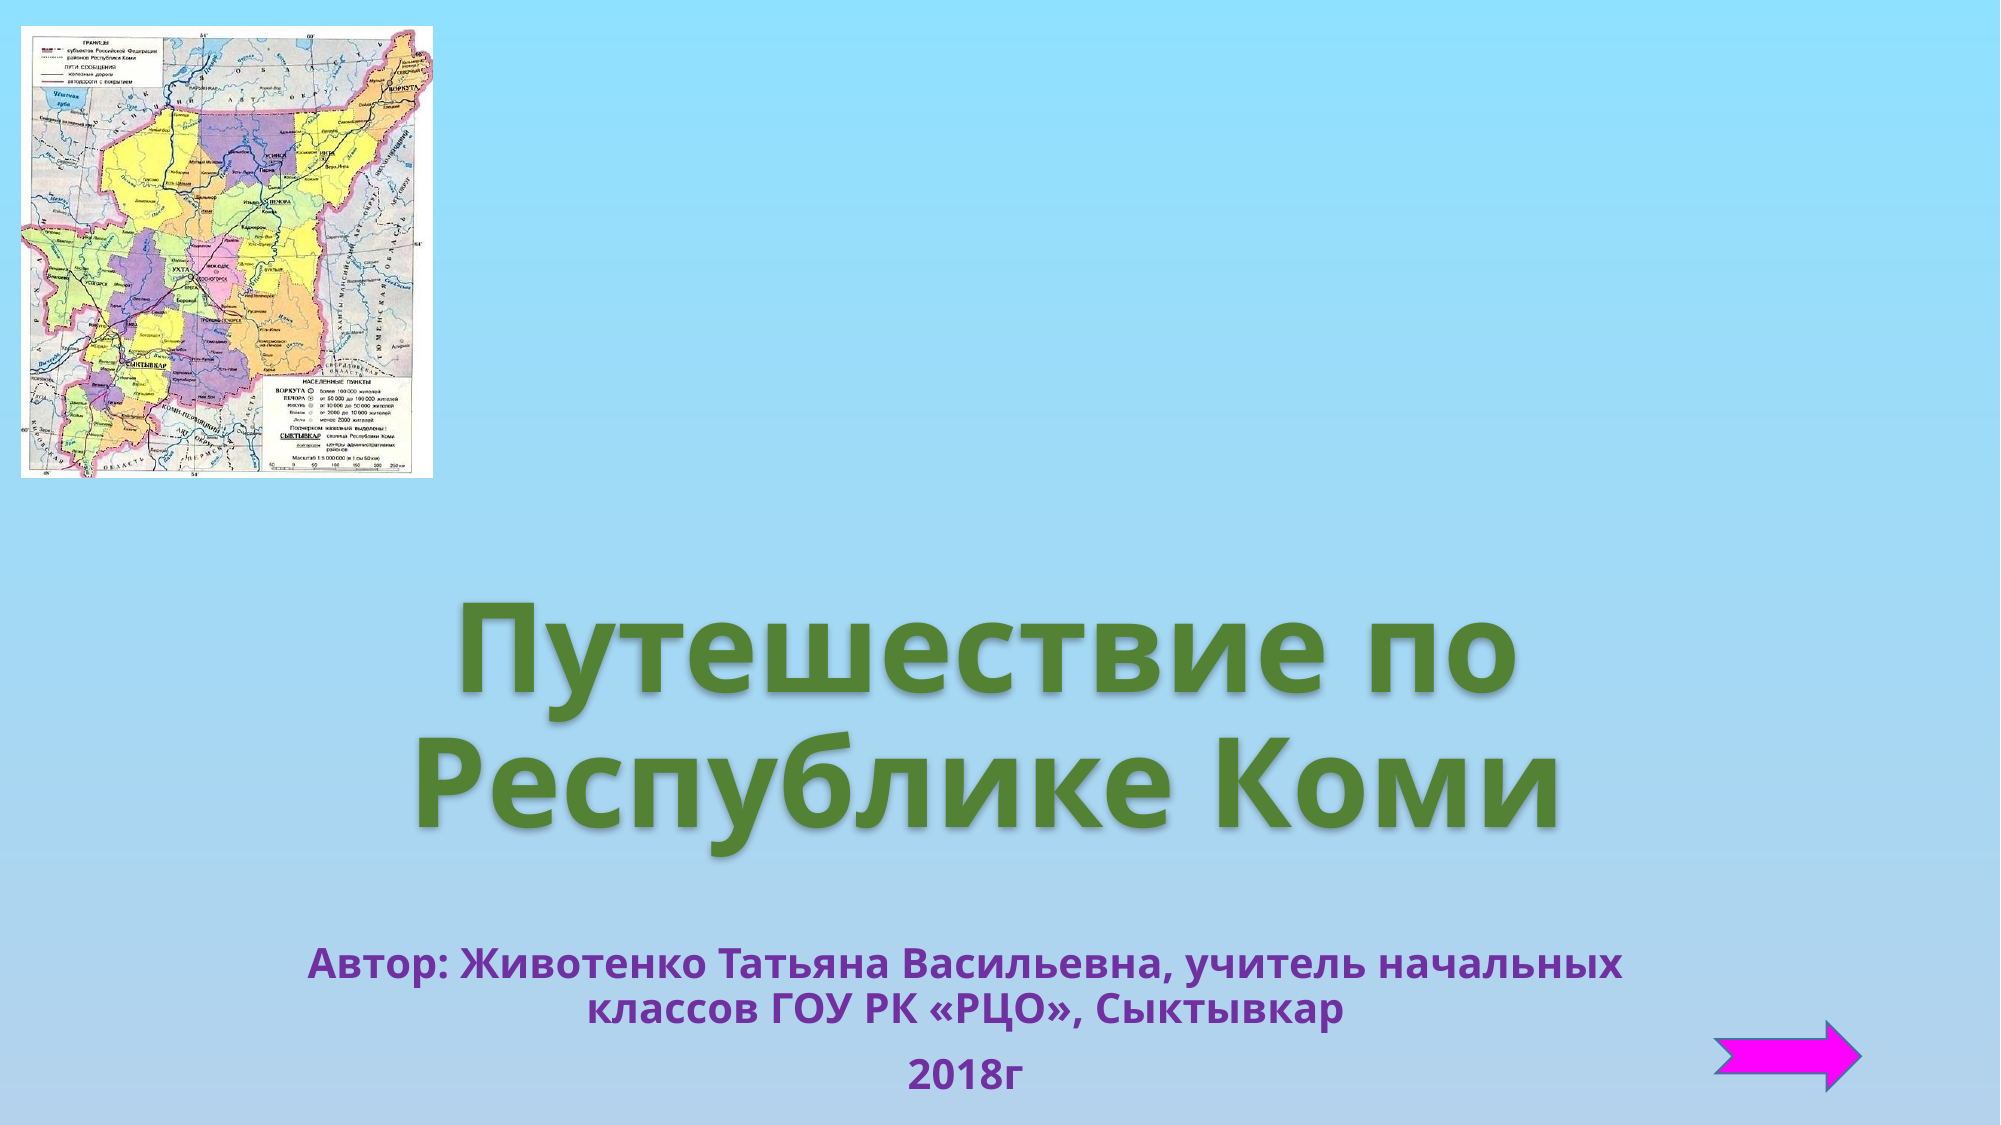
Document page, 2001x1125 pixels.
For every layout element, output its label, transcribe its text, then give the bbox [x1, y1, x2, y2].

text_box [1713, 1019, 1863, 1094]
title Путешествие по Республике Коми [237, 470, 1738, 863]
subtitle Автор: Животенко Татьяна Васильевна, учитель начальных классов ГОУ РК «РЦО», Сыктывкар 2018г [215, 935, 1716, 1064]
picture [21, 26, 433, 478]
